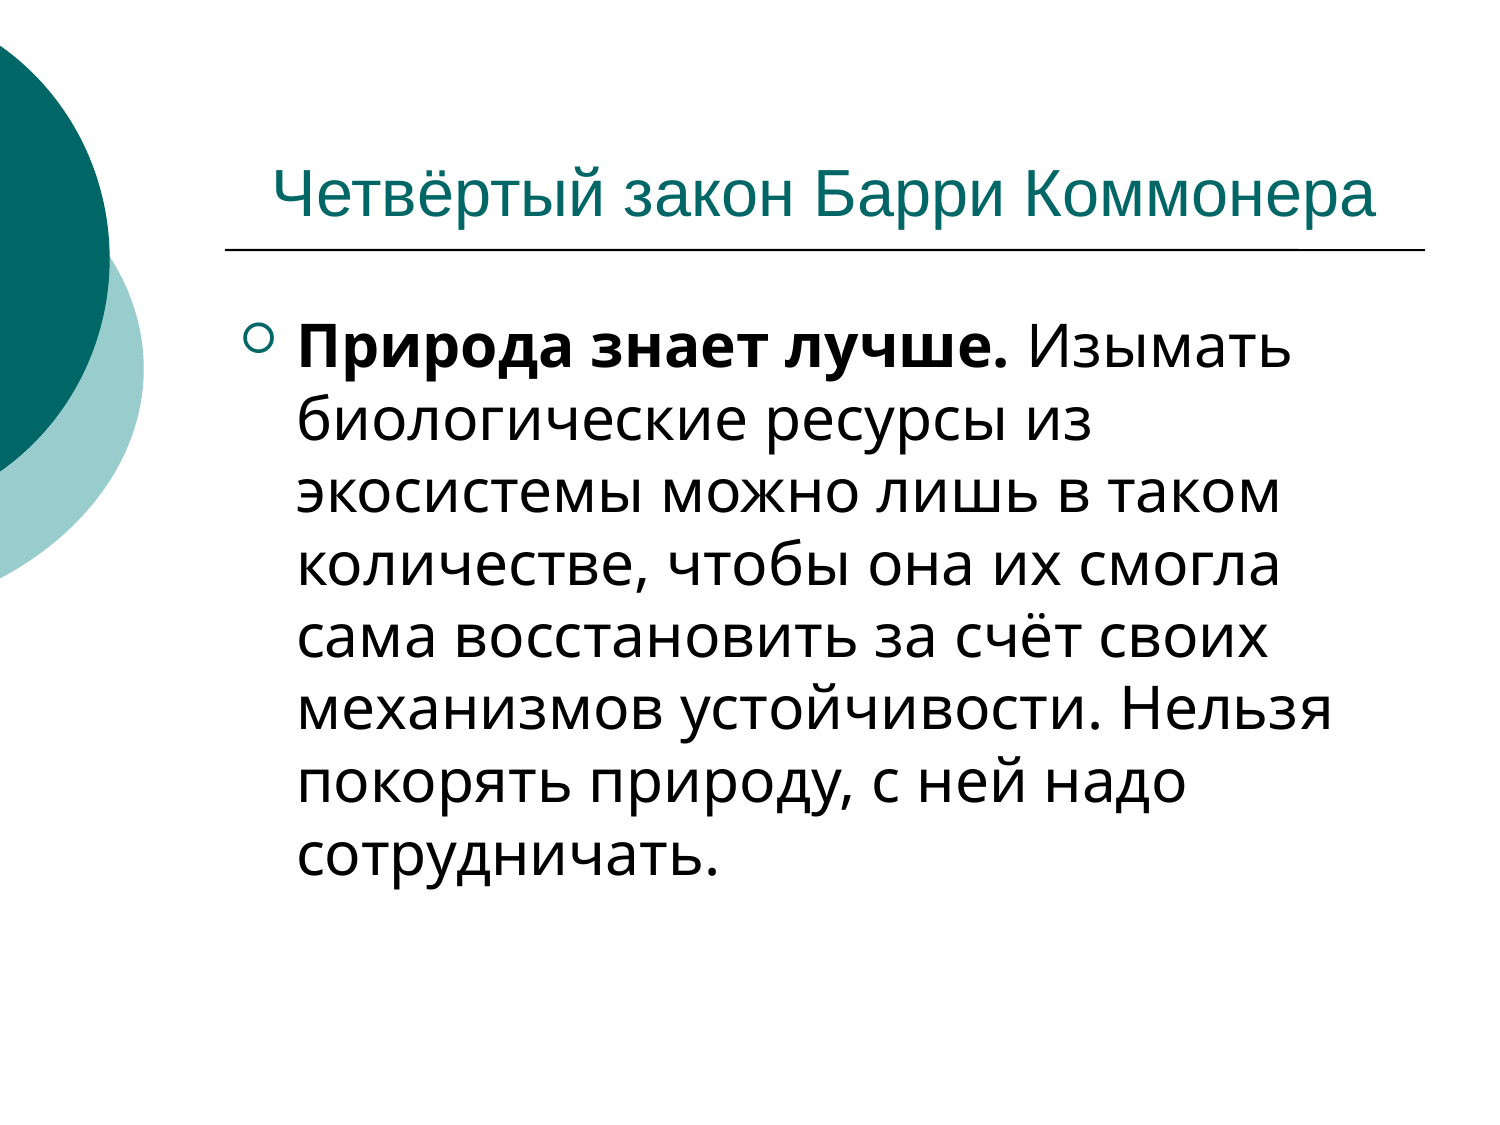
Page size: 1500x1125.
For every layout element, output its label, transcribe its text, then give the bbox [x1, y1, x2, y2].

title Четвёртый закон Барри Коммонера [224, 49, 1425, 238]
list Природа знает лучше. Изымать биологические ресурсы из экосистемы можно лишь в таком количестве, чтобы она их смогла сама восстановить за счёт своих механизмов устойчивости. Нельзя покорять природу, с ней надо сотрудничать. [224, 299, 1425, 975]
